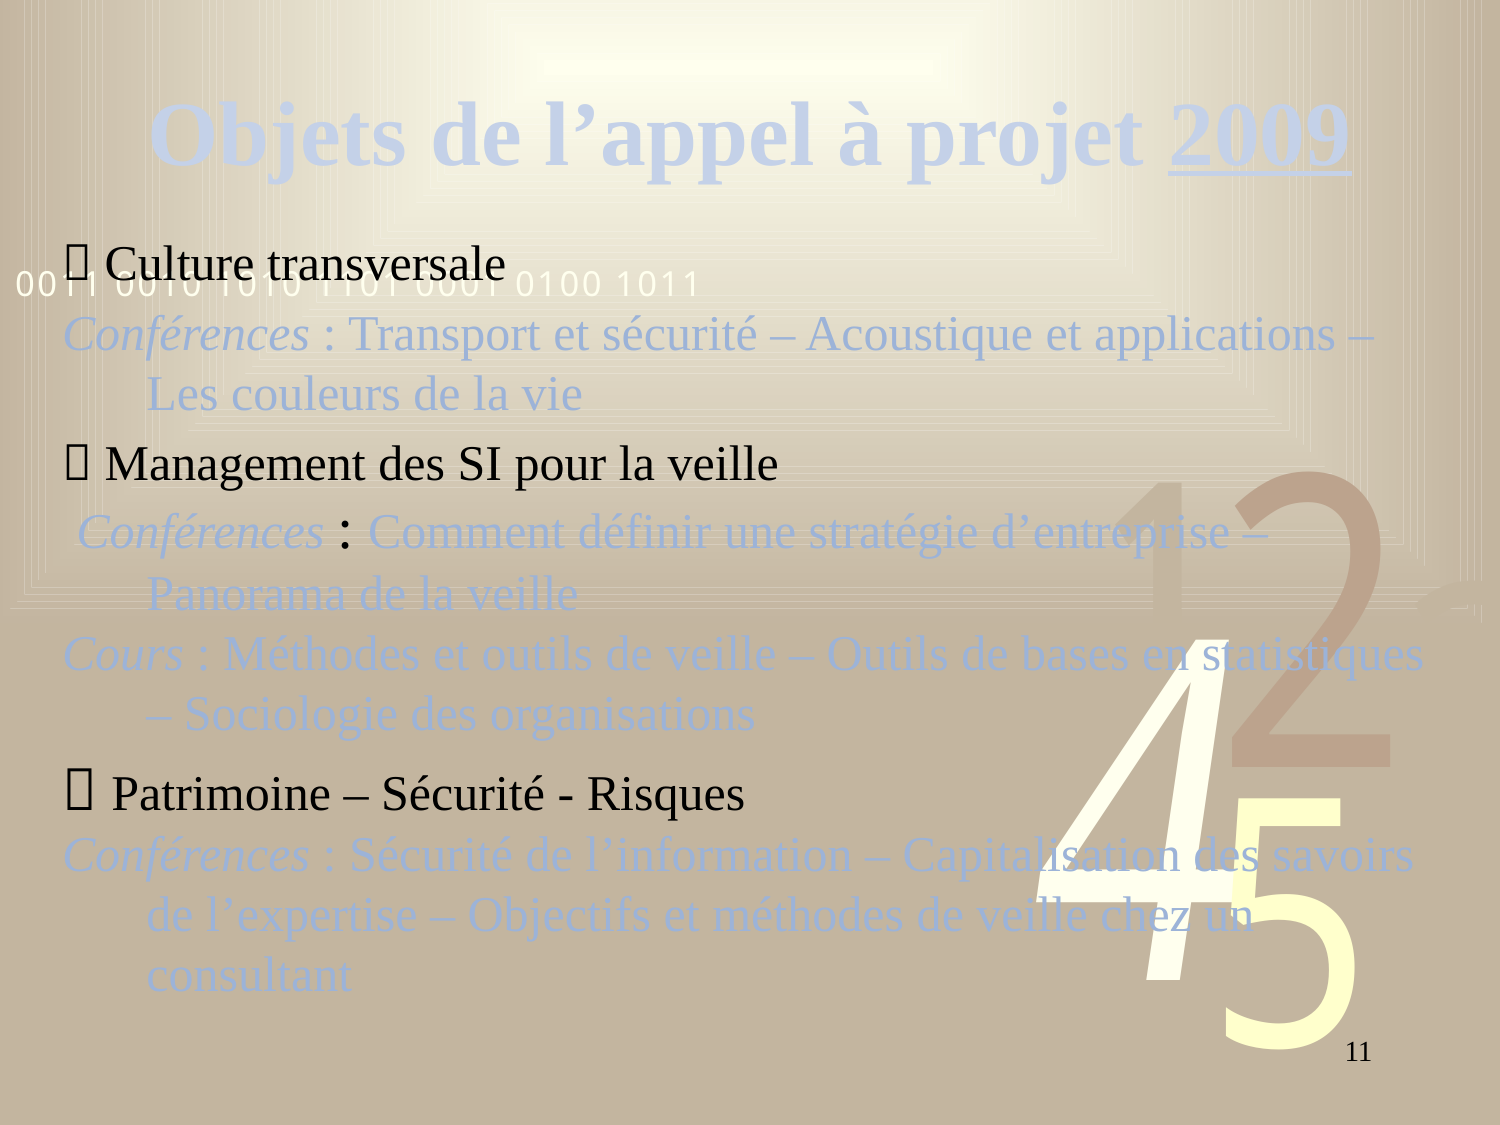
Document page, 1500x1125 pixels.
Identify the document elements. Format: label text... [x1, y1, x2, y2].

list  Culture transversale Conférences : Transport et sécurité – Acoustique et applications – Les couleurs de la vie  Management des SI pour la veille Conférences : Comment définir une stratégie d’entreprise – Panorama de la veille Cours : Méthodes et outils de veille – Outils de bases en statistiques – Sociologie des organisations  Patrimoine – Sécurité - Risques Conférences : Sécurité de l’information – Capitalisation des savoirs de l’expertise – Objectifs et méthodes de veille chez un consultant [46, 222, 1466, 1032]
slide_number 11 [1074, 1024, 1388, 1101]
title Objets de l’appel à projet 2009 [112, 34, 1388, 222]
